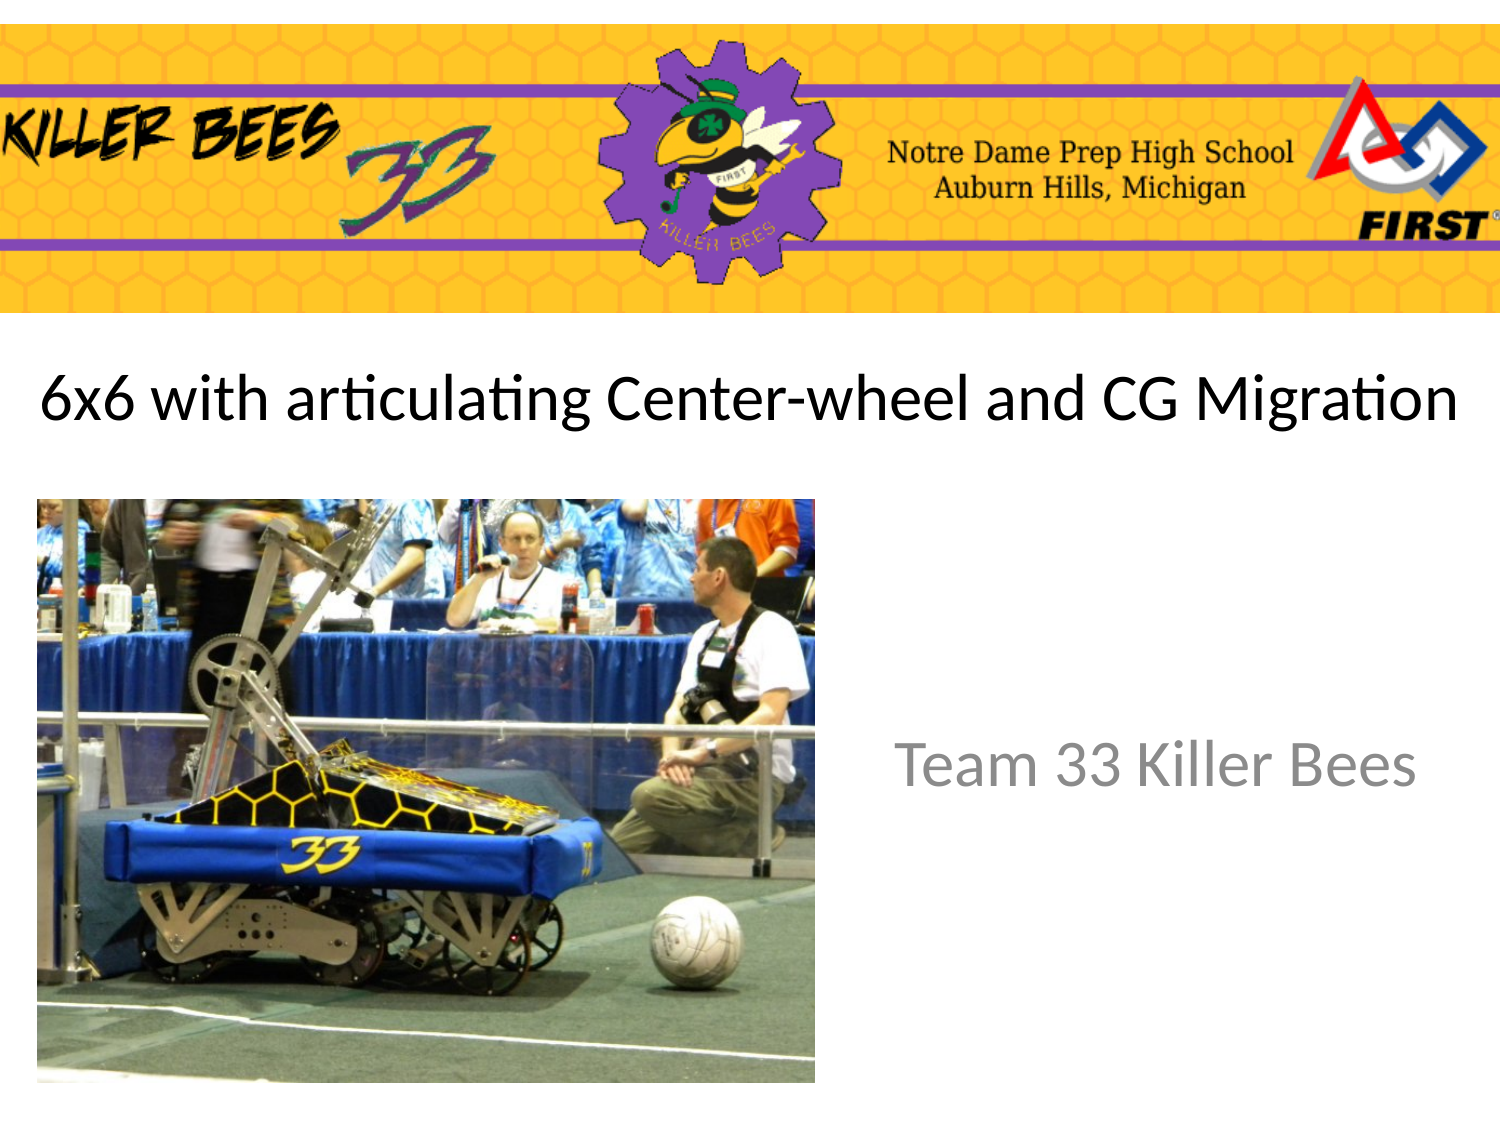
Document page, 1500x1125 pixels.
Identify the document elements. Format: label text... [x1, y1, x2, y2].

subtitle Team 33 Killer Bees [818, 712, 1500, 1000]
title 6x6 with articulating Center-wheel and CG Migration [0, 321, 1500, 488]
picture [0, 24, 1500, 313]
picture [37, 499, 815, 1083]
